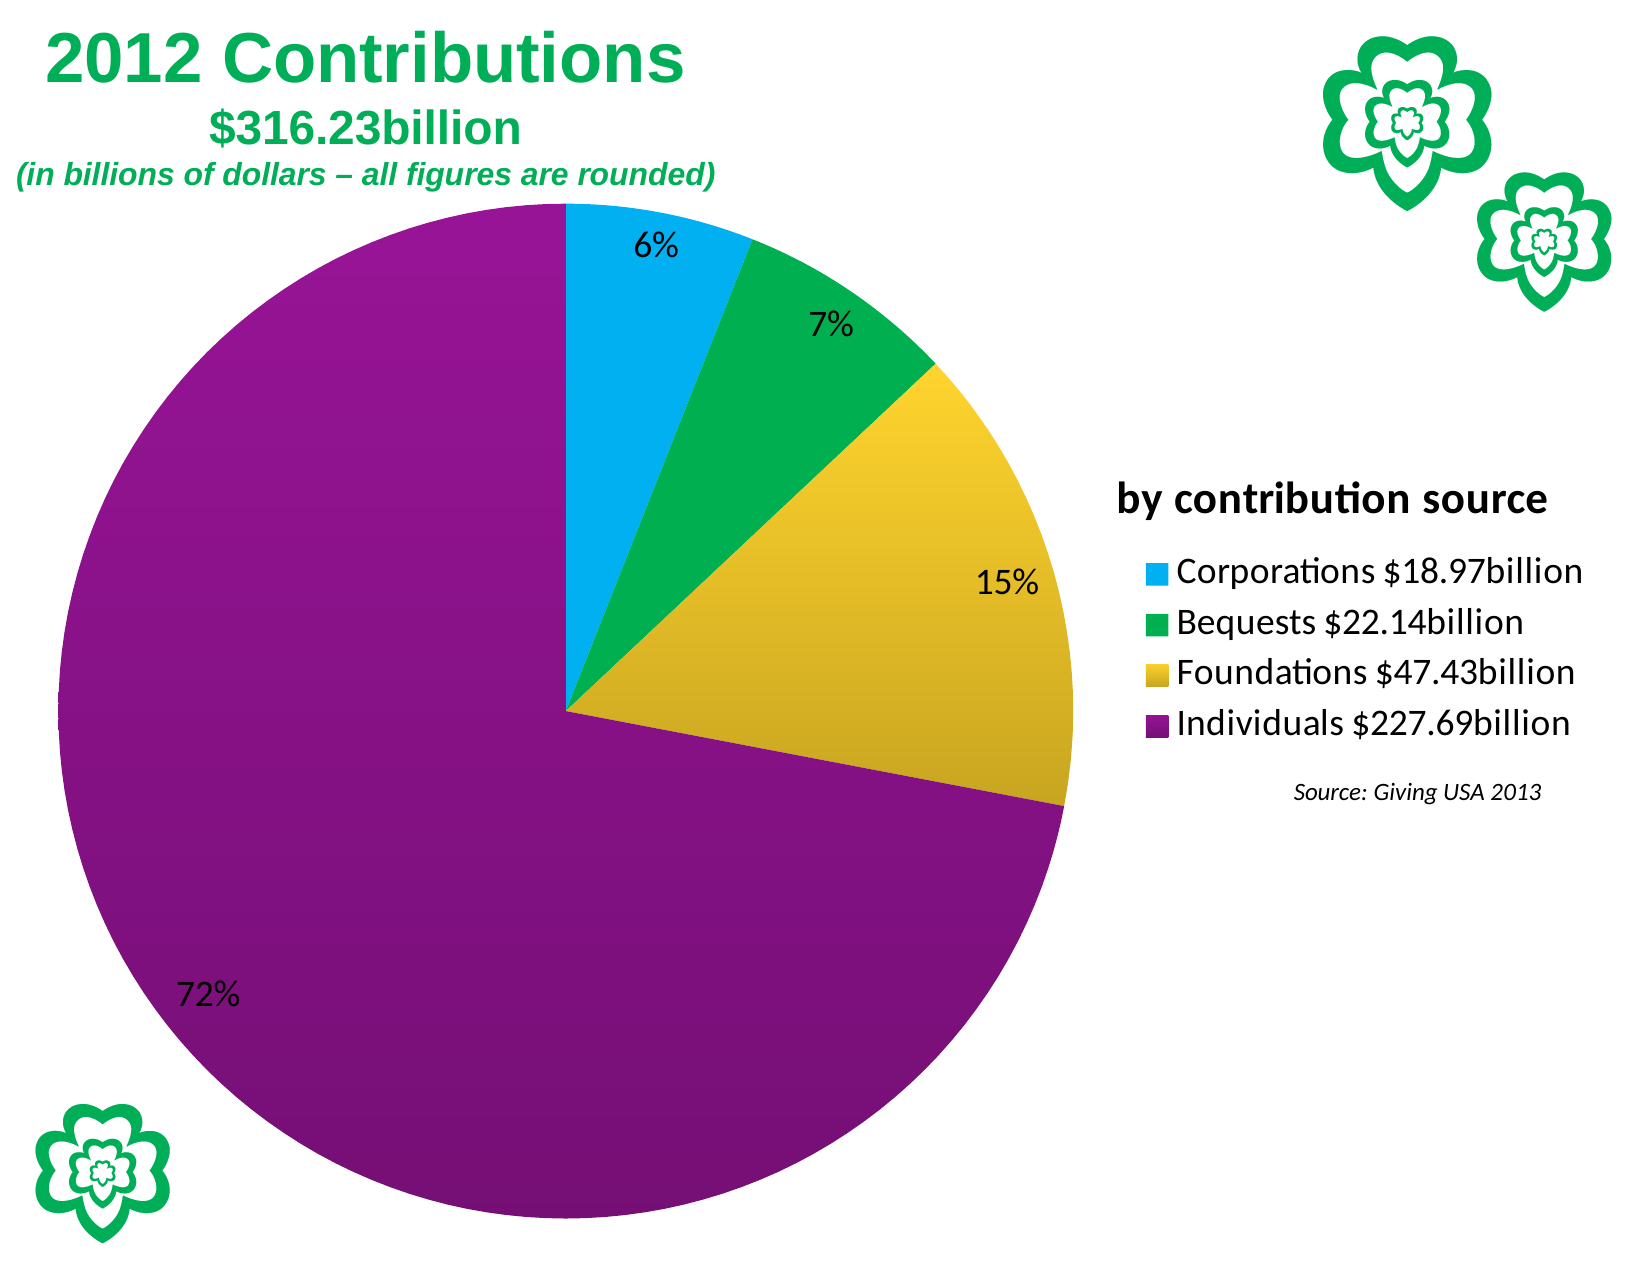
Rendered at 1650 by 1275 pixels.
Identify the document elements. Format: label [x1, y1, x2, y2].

chart [0, 0, 1650, 1275]
